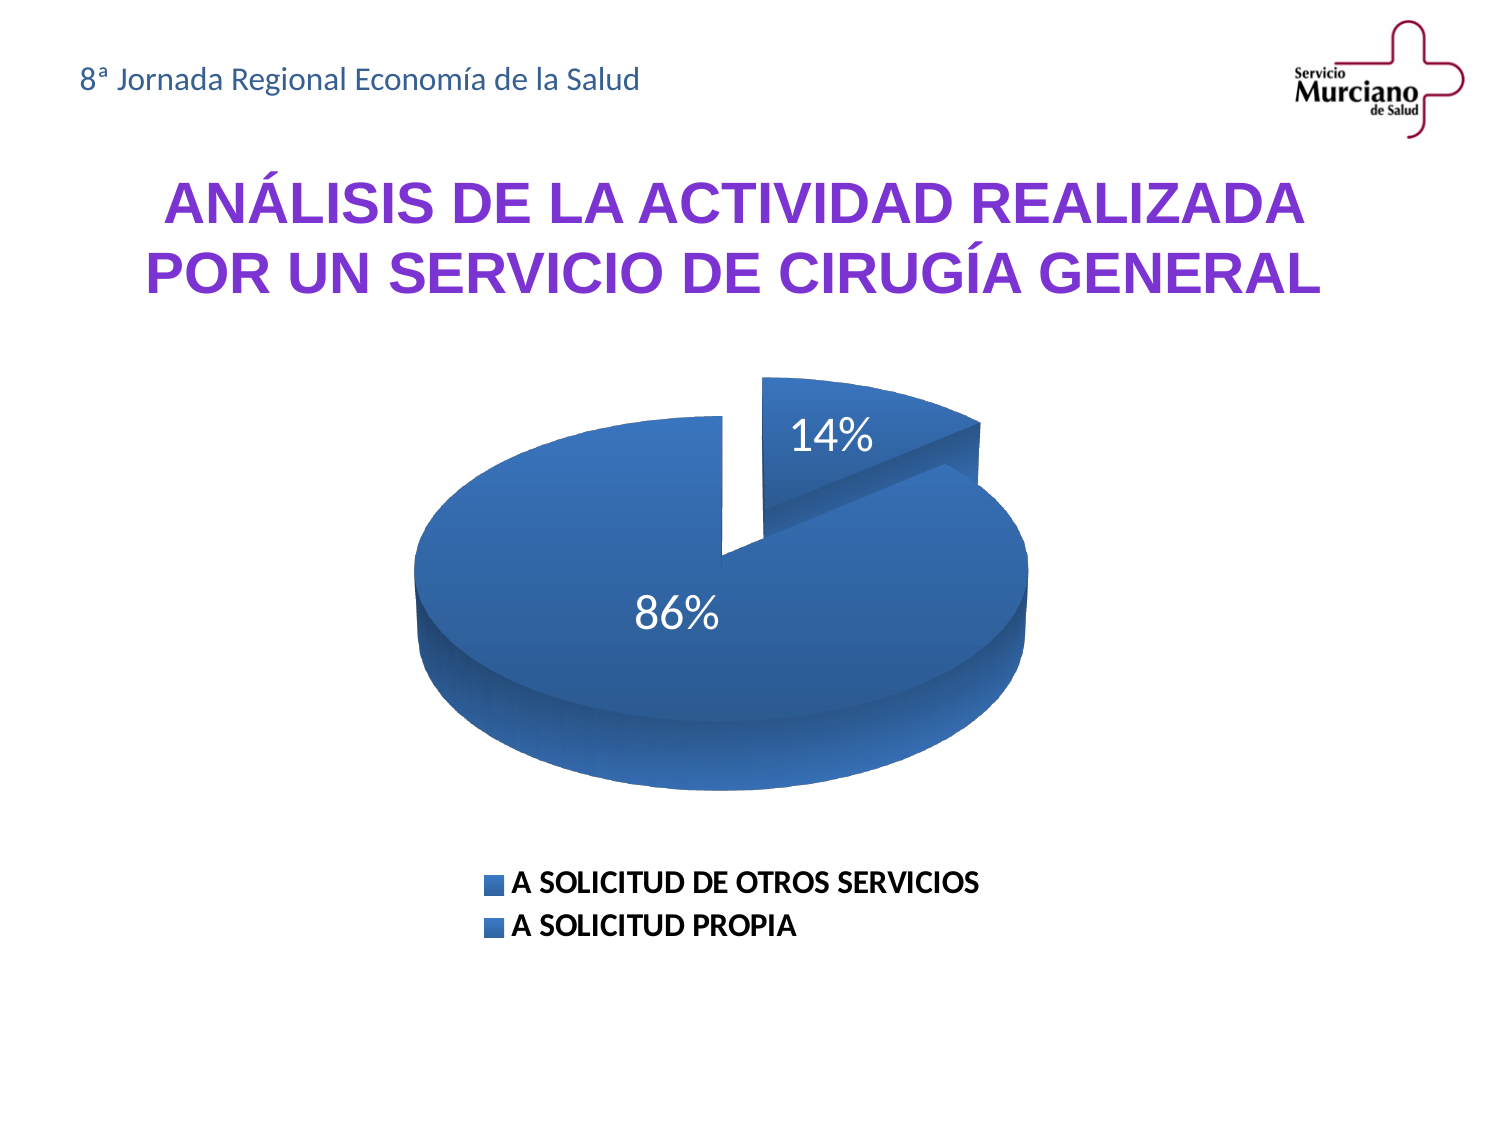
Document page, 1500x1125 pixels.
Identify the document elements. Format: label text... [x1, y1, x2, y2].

picture [1295, 20, 1465, 140]
text_box ANÁLISIS DE LA ACTIVIDAD REALIZADA POR UN SERVICIO DE CIRUGÍA GENERAL [112, 157, 1357, 313]
chart [123, 312, 1341, 977]
text_box 8ª Jornada Regional Economía de la Salud [70, 53, 739, 106]
